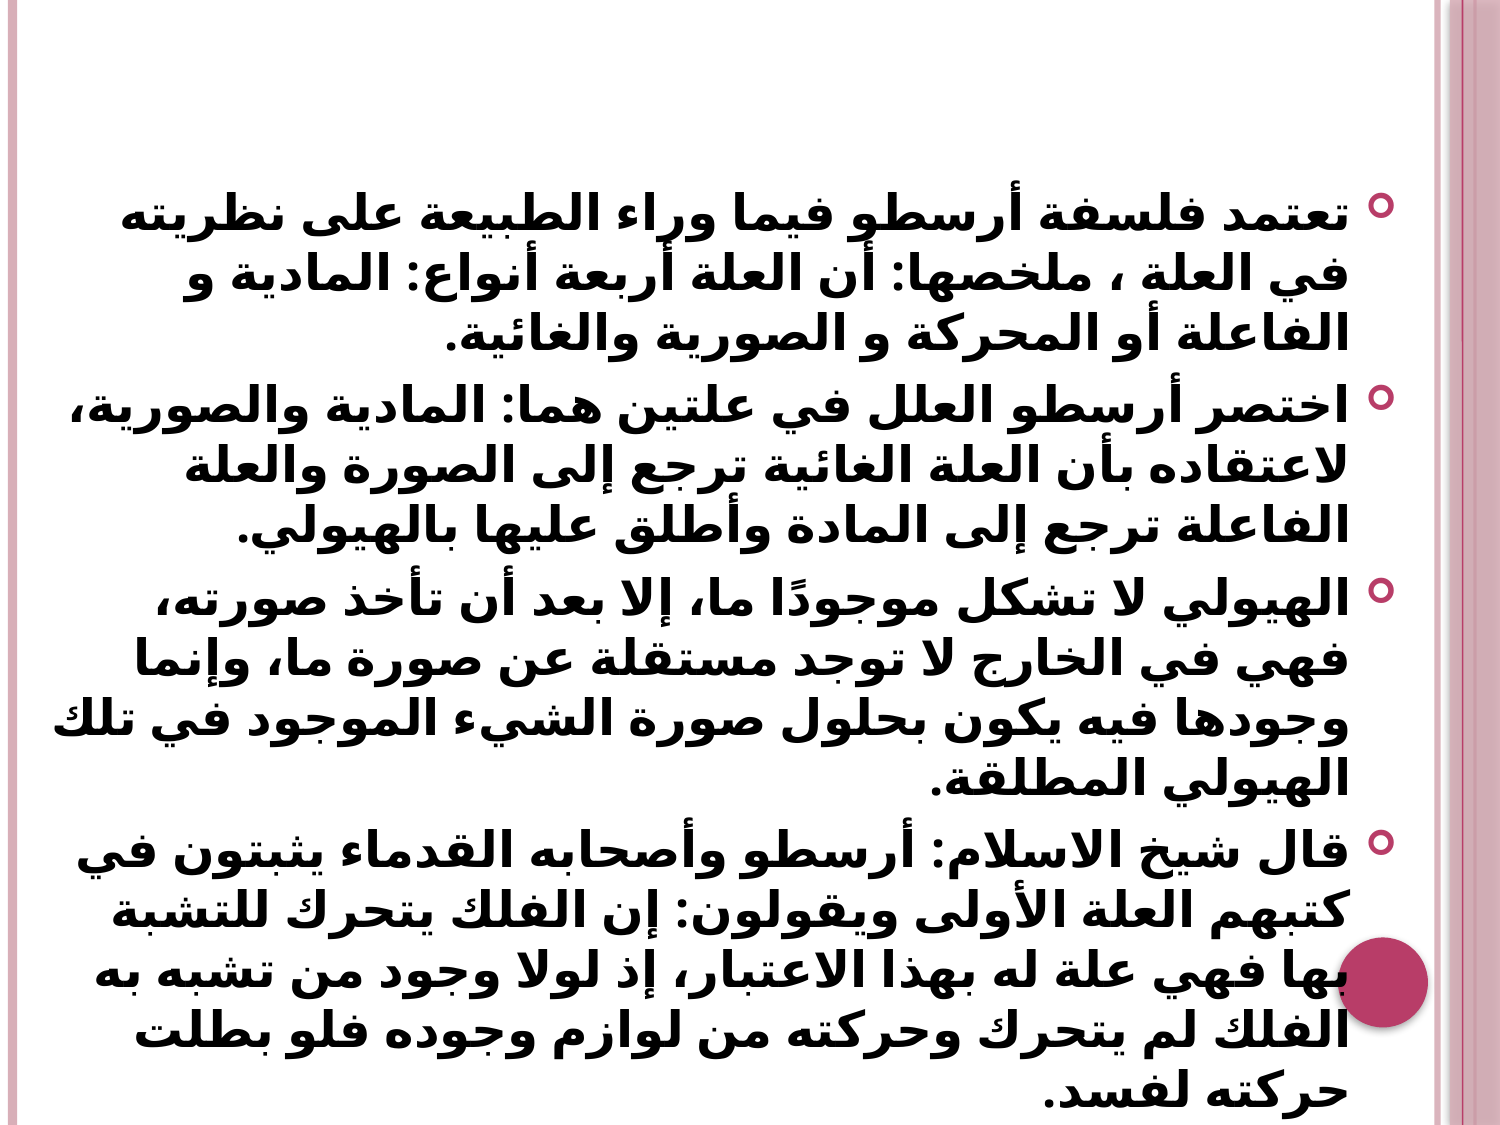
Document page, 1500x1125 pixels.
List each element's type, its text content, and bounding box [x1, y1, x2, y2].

list تعتمد فلسفة أرسطو فيما وراء الطبيعة على نظريته في العلة ، ملخصها: أن العلة أربعة أنواع: المادية و الفاعلة أو المحركة و الصورية والغائية. اختصر أرسطو العلل في علتين هما: المادية والصورية، لاعتقاده بأن العلة الغائية ترجع إلى الصورة والعلة الفاعلة ترجع إلى المادة وأطلق عليها بالهيولي. الهيولي لا تشكل موجودًا ما، إلا بعد أن تأخذ صورته، فهي في الخارج لا توجد مستقلة عن صورة ما، وإنما وجودها فيه يكون بحلول صورة الشيء الموجود في تلك الهيولي المطلقة. قال شيخ الاسلام: أرسطو وأصحابه القدماء يثبتون في كتبهم العلة الأولى ويقولون: إن الفلك يتحرك للتشبة بها فهي علة له بهذا الاعتبار، إذ لولا وجود من تشبه به الفلك لم يتحرك وحركته من لوازم وجوده فلو بطلت حركته لفسد. من المصطلحات التي استعملها أرسطو في حق الله تعالى جوهر أزلي غير متحرك. [17, 172, 1412, 1125]
